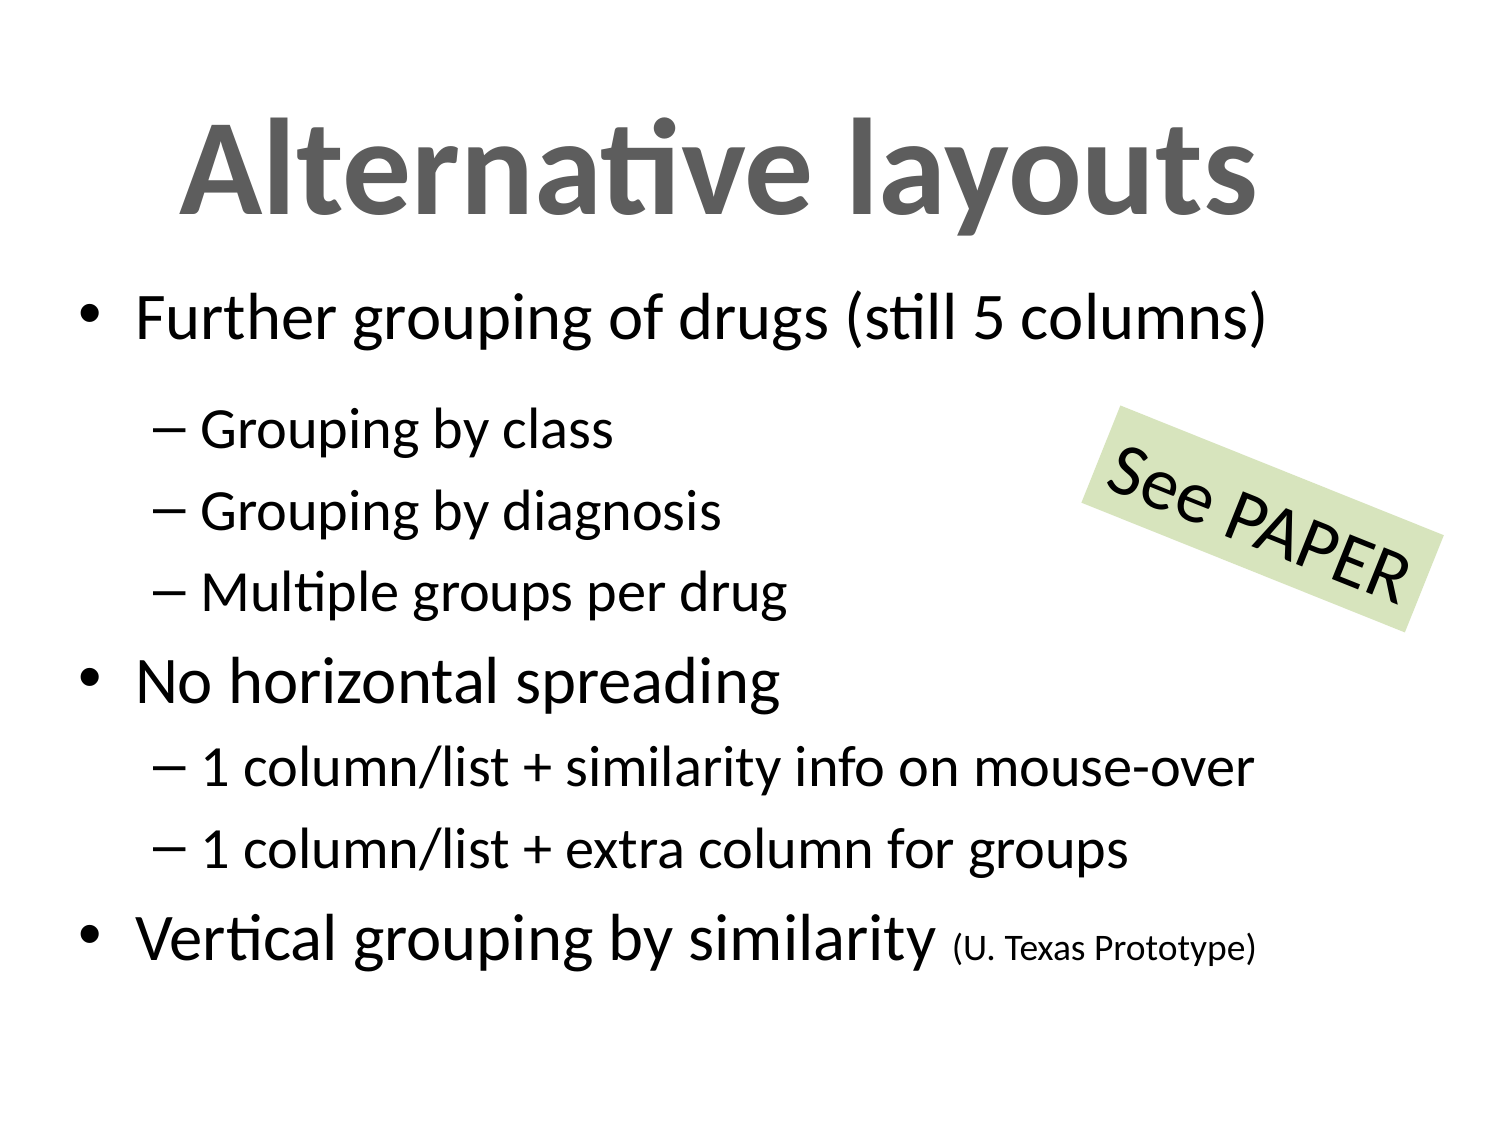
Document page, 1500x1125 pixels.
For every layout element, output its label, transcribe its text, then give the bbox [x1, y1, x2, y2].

list Further grouping of drugs (still 5 columns) Grouping by class Grouping by diagnosis Multiple groups per drug No horizontal spreading 1 column/list + similarity info on mouse-over 1 column/list + extra column for groups Vertical grouping by similarity (U. Texas Prototype) [63, 265, 1489, 1008]
text_box Alternative layouts [127, 69, 1311, 250]
text_box See PAPER [1081, 405, 1444, 633]
